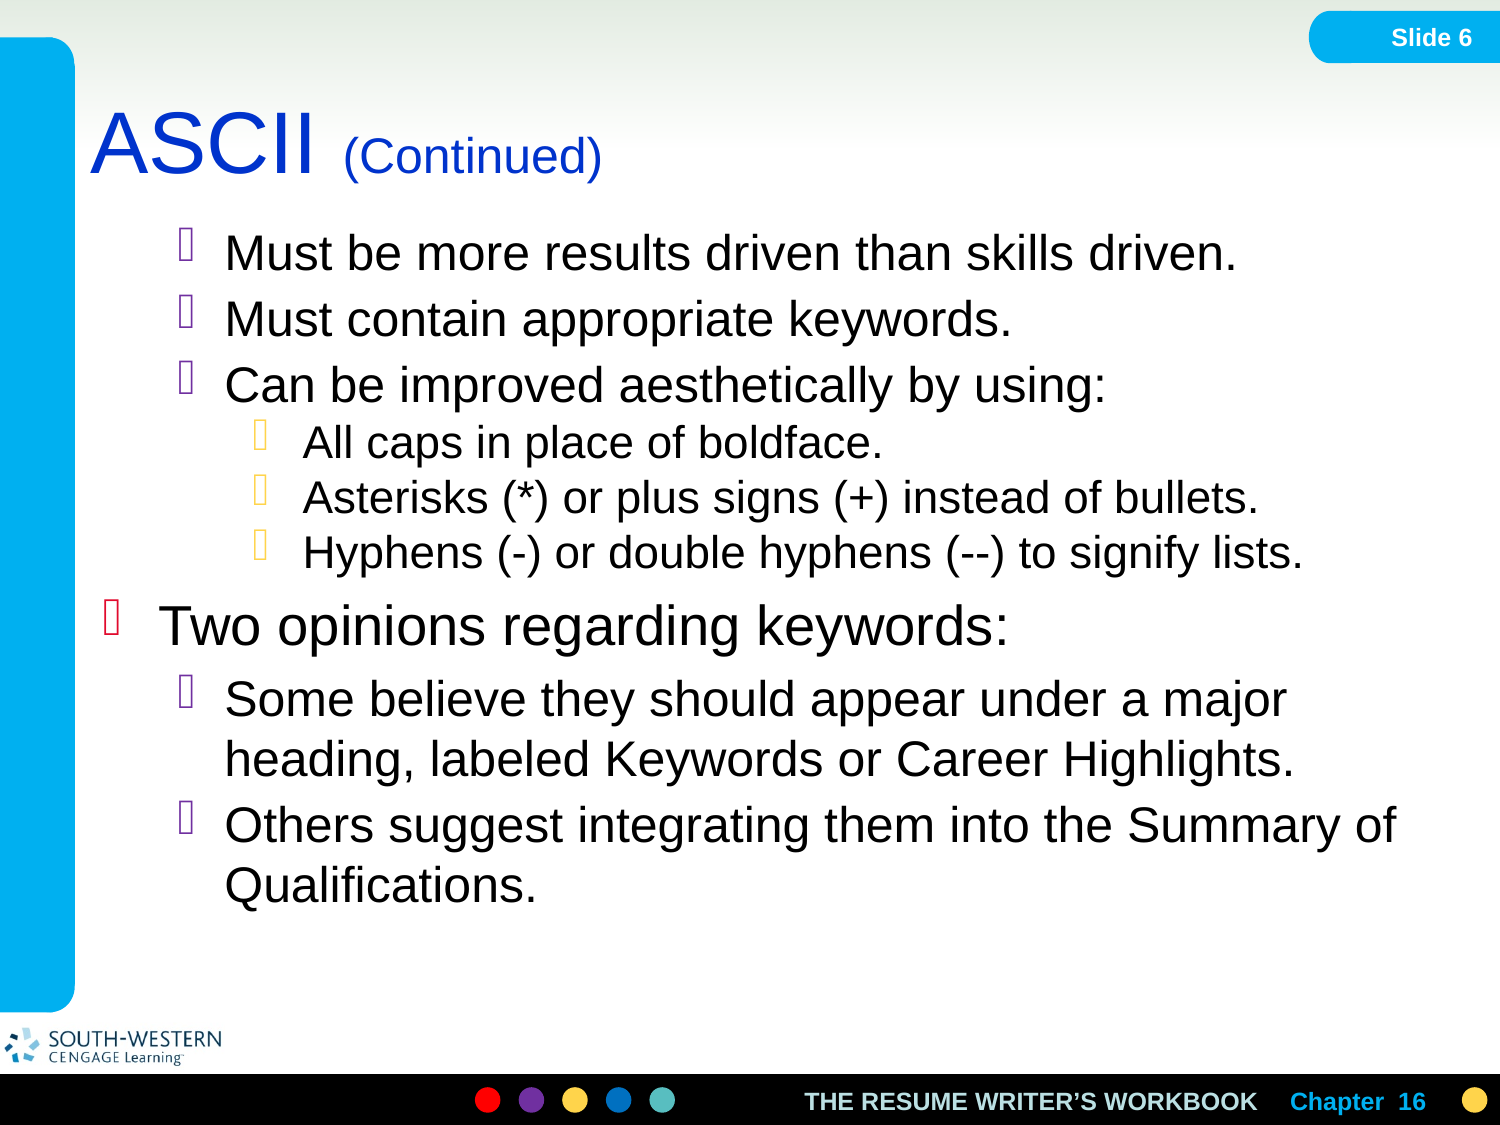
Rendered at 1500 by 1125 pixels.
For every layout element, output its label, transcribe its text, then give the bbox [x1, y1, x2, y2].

slide_number Slide 6 [1312, 13, 1488, 93]
picture [0, 1022, 225, 1073]
title ASCII (Continued) [74, 44, 1426, 233]
list Must be more results driven than skills driven. Must contain appropriate keywords. Can be improved aesthetically by using: All caps in place of boldface. Asterisks (*) or plus signs (+) instead of bullets. Hyphens (-) or double hyphens (--) to signify lists. Two opinions regarding keywords: Some believe they should appear under a major heading, labeled Keywords or Career Highlights. Others suggest integrating them into the Summary of Qualifications. [87, 212, 1438, 963]
footer Chapter 16 [1274, 1075, 1476, 1125]
